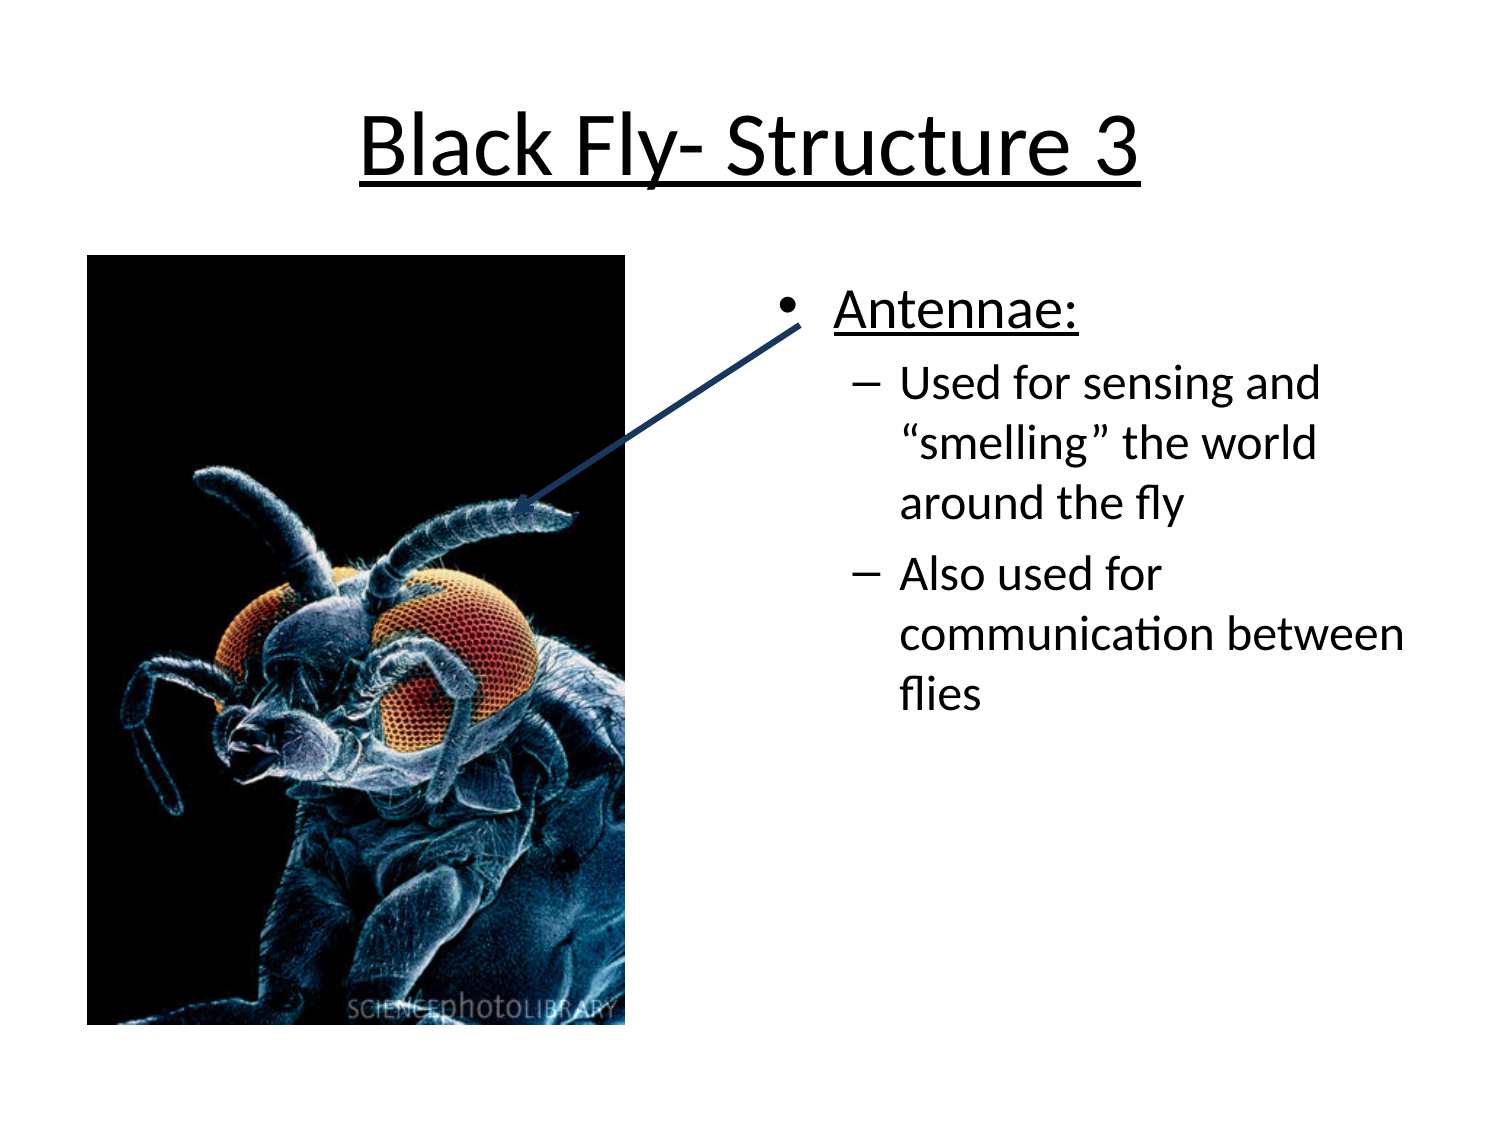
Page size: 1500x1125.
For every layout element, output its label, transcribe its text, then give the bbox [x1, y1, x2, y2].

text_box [512, 324, 801, 513]
picture [620, 968, 626, 980]
picture [599, 904, 611, 910]
picture [87, 254, 626, 1026]
title Black Fly- Structure 3 [75, 45, 1425, 233]
list Antennae: Used for sensing and “smelling” the world around the fly Also used for communication between flies [762, 262, 1425, 1005]
